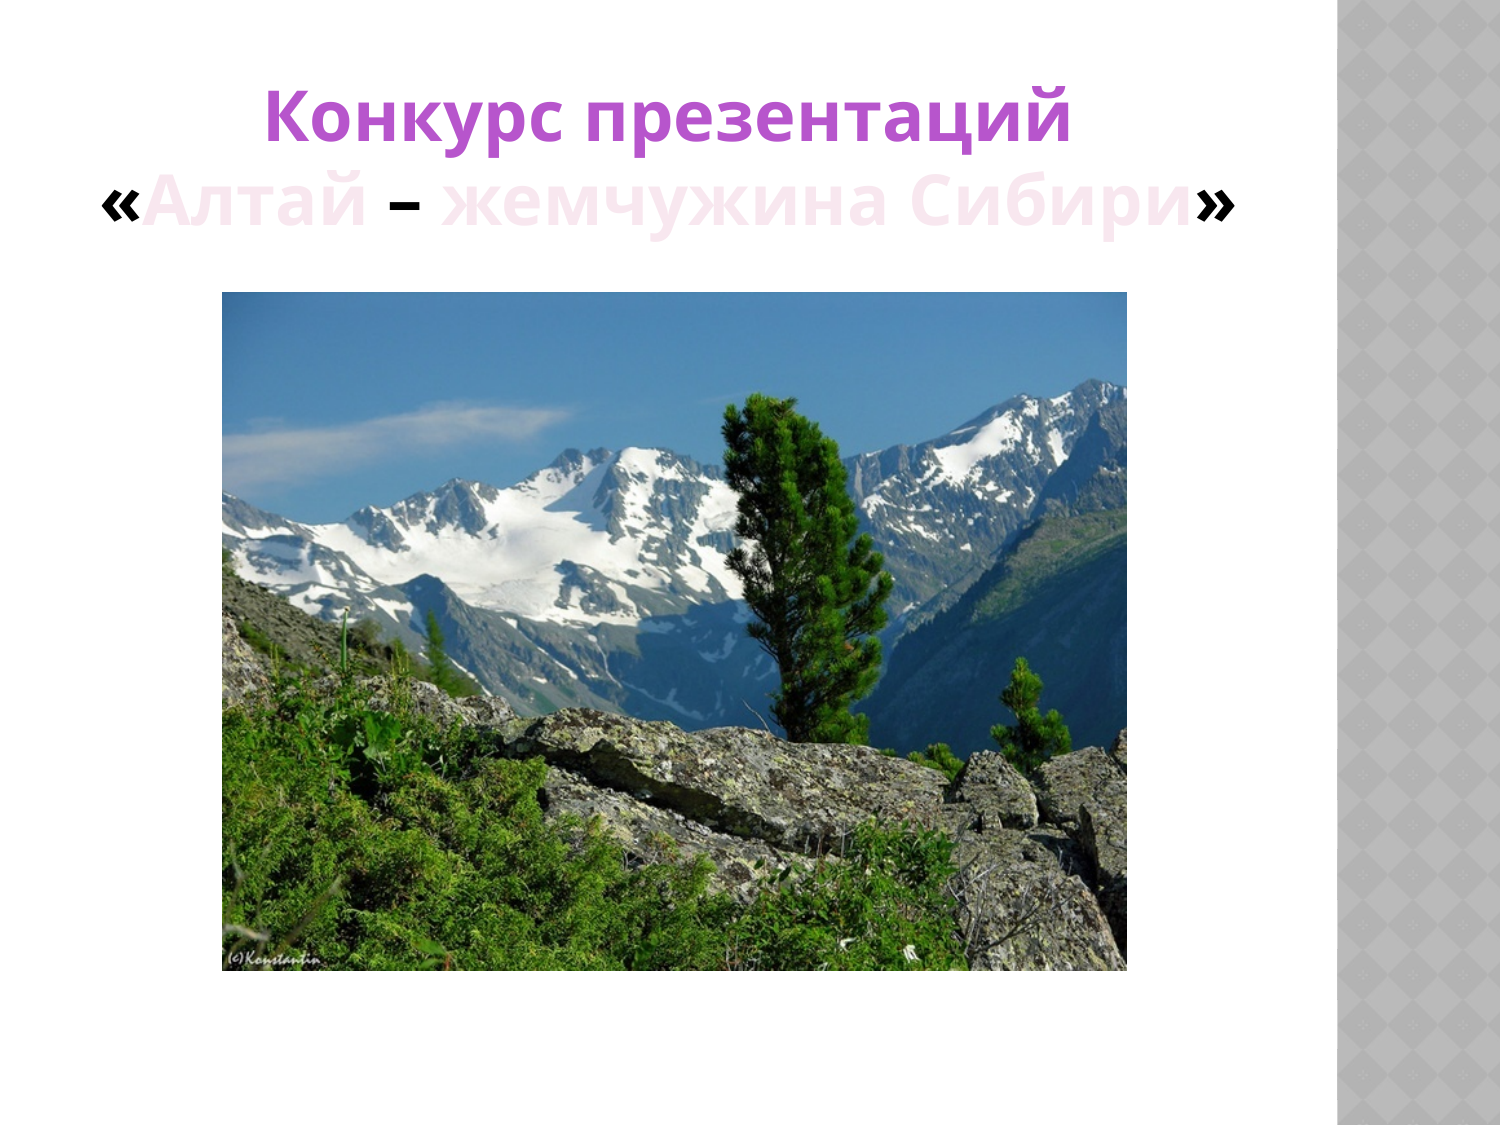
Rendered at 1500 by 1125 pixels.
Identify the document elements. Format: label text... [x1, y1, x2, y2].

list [222, 292, 1127, 972]
title Конкурс презентаций «Алтай – жемчужина Сибири» [75, 52, 1263, 240]
